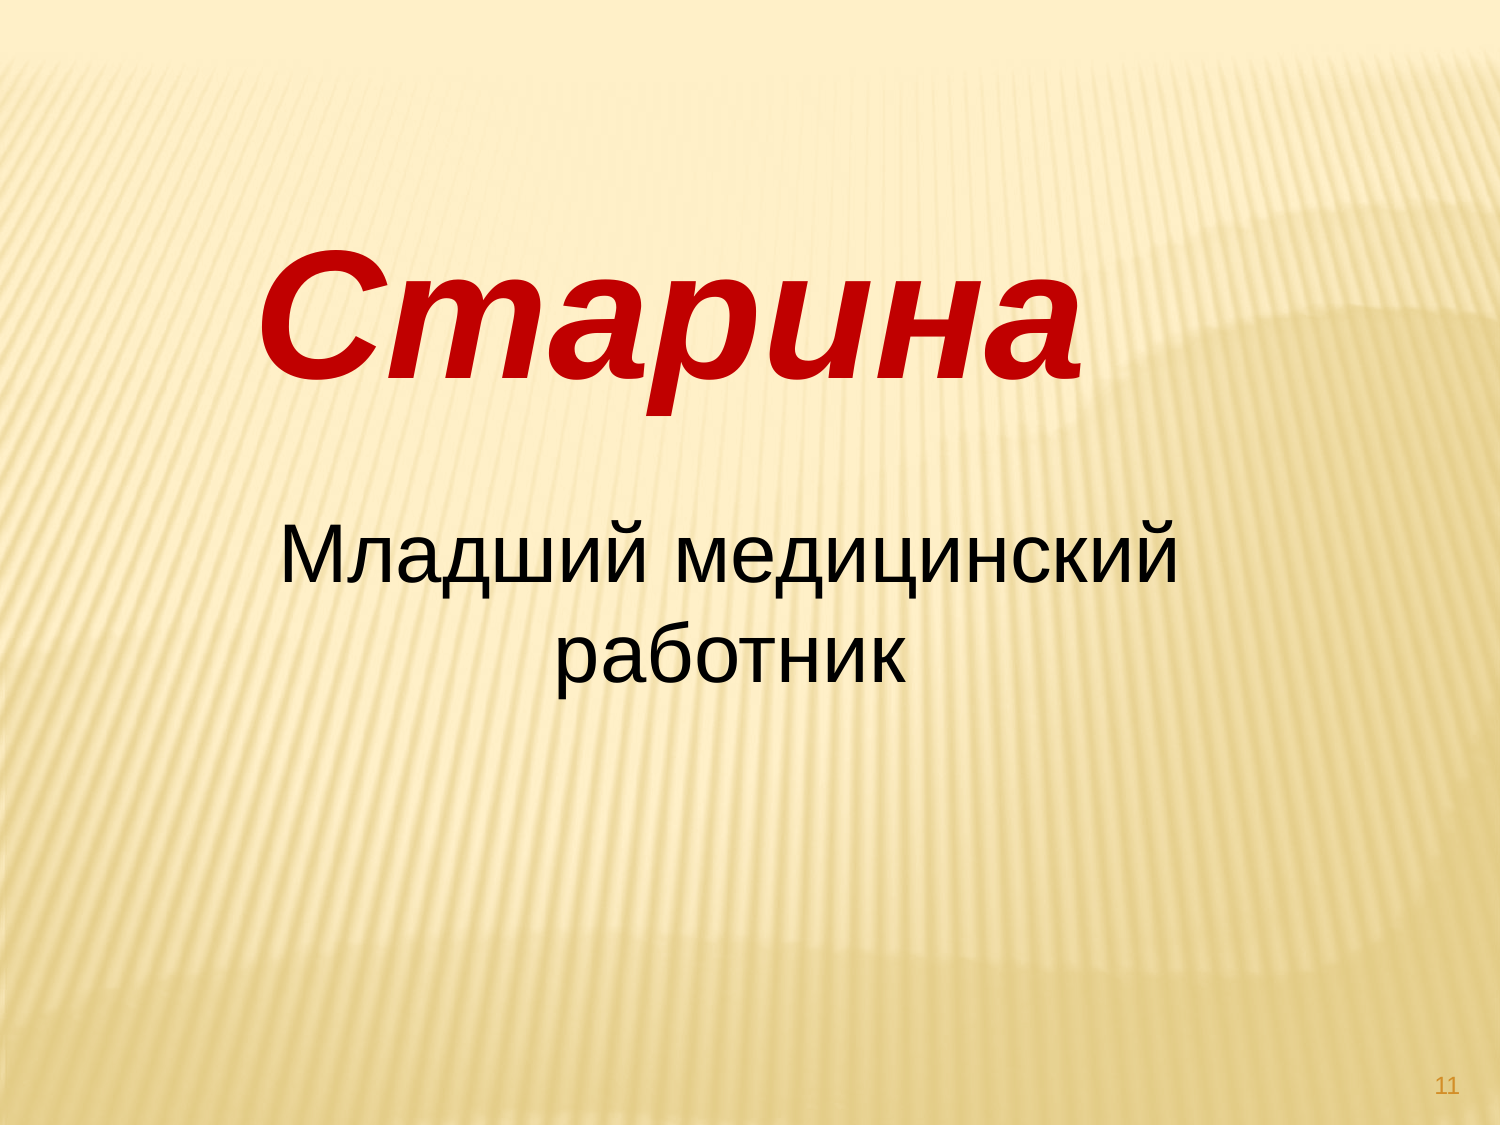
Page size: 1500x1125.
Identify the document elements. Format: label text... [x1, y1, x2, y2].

text_box Старина [238, 187, 1103, 423]
slide_number 11 [1350, 1062, 1475, 1103]
text_box Младший медицинский работник [263, 492, 1197, 707]
